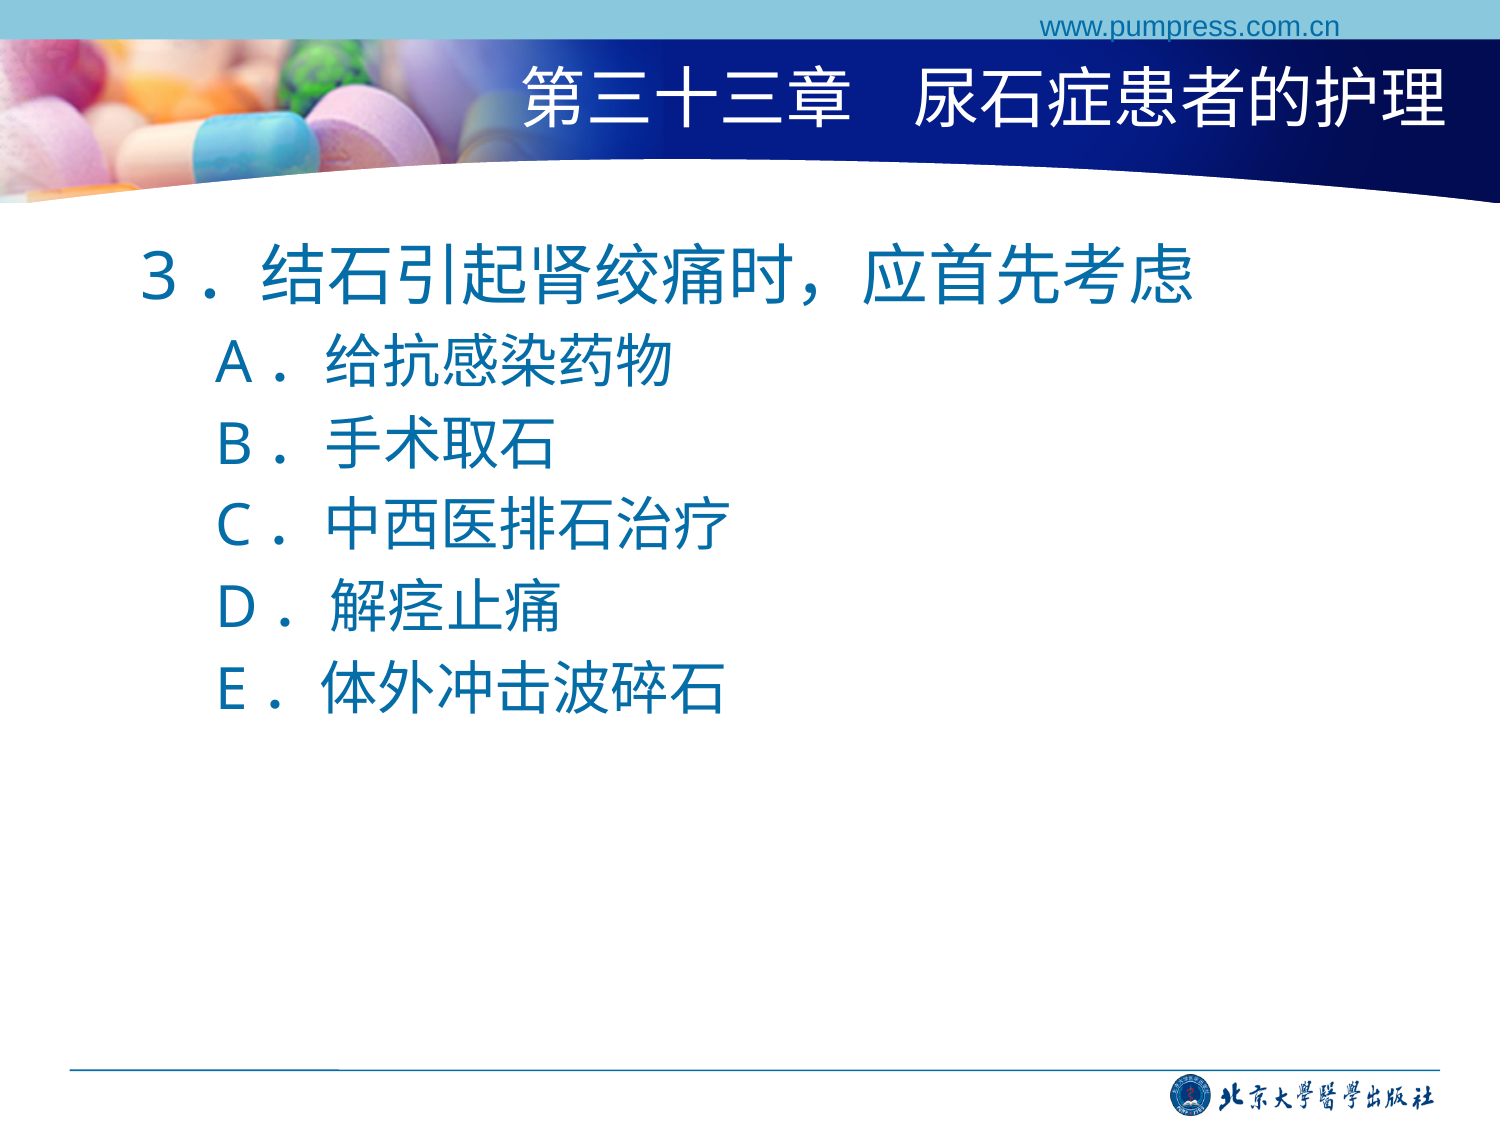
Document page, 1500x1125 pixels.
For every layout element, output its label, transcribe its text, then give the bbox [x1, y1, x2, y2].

picture [1170, 1074, 1436, 1118]
picture [0, 40, 1500, 203]
title 第三十三章 尿石症患者的护理 [137, 49, 1463, 143]
list 3．结石引起肾绞痛时，应首先考虑 A．给抗感染药物 B．手术取石 C．中西医排石治疗 D．解痉止痛 E．体外冲击波碎石 [49, 224, 1463, 1026]
slide_number www.pumpress.com.cn [1025, 0, 1463, 38]
